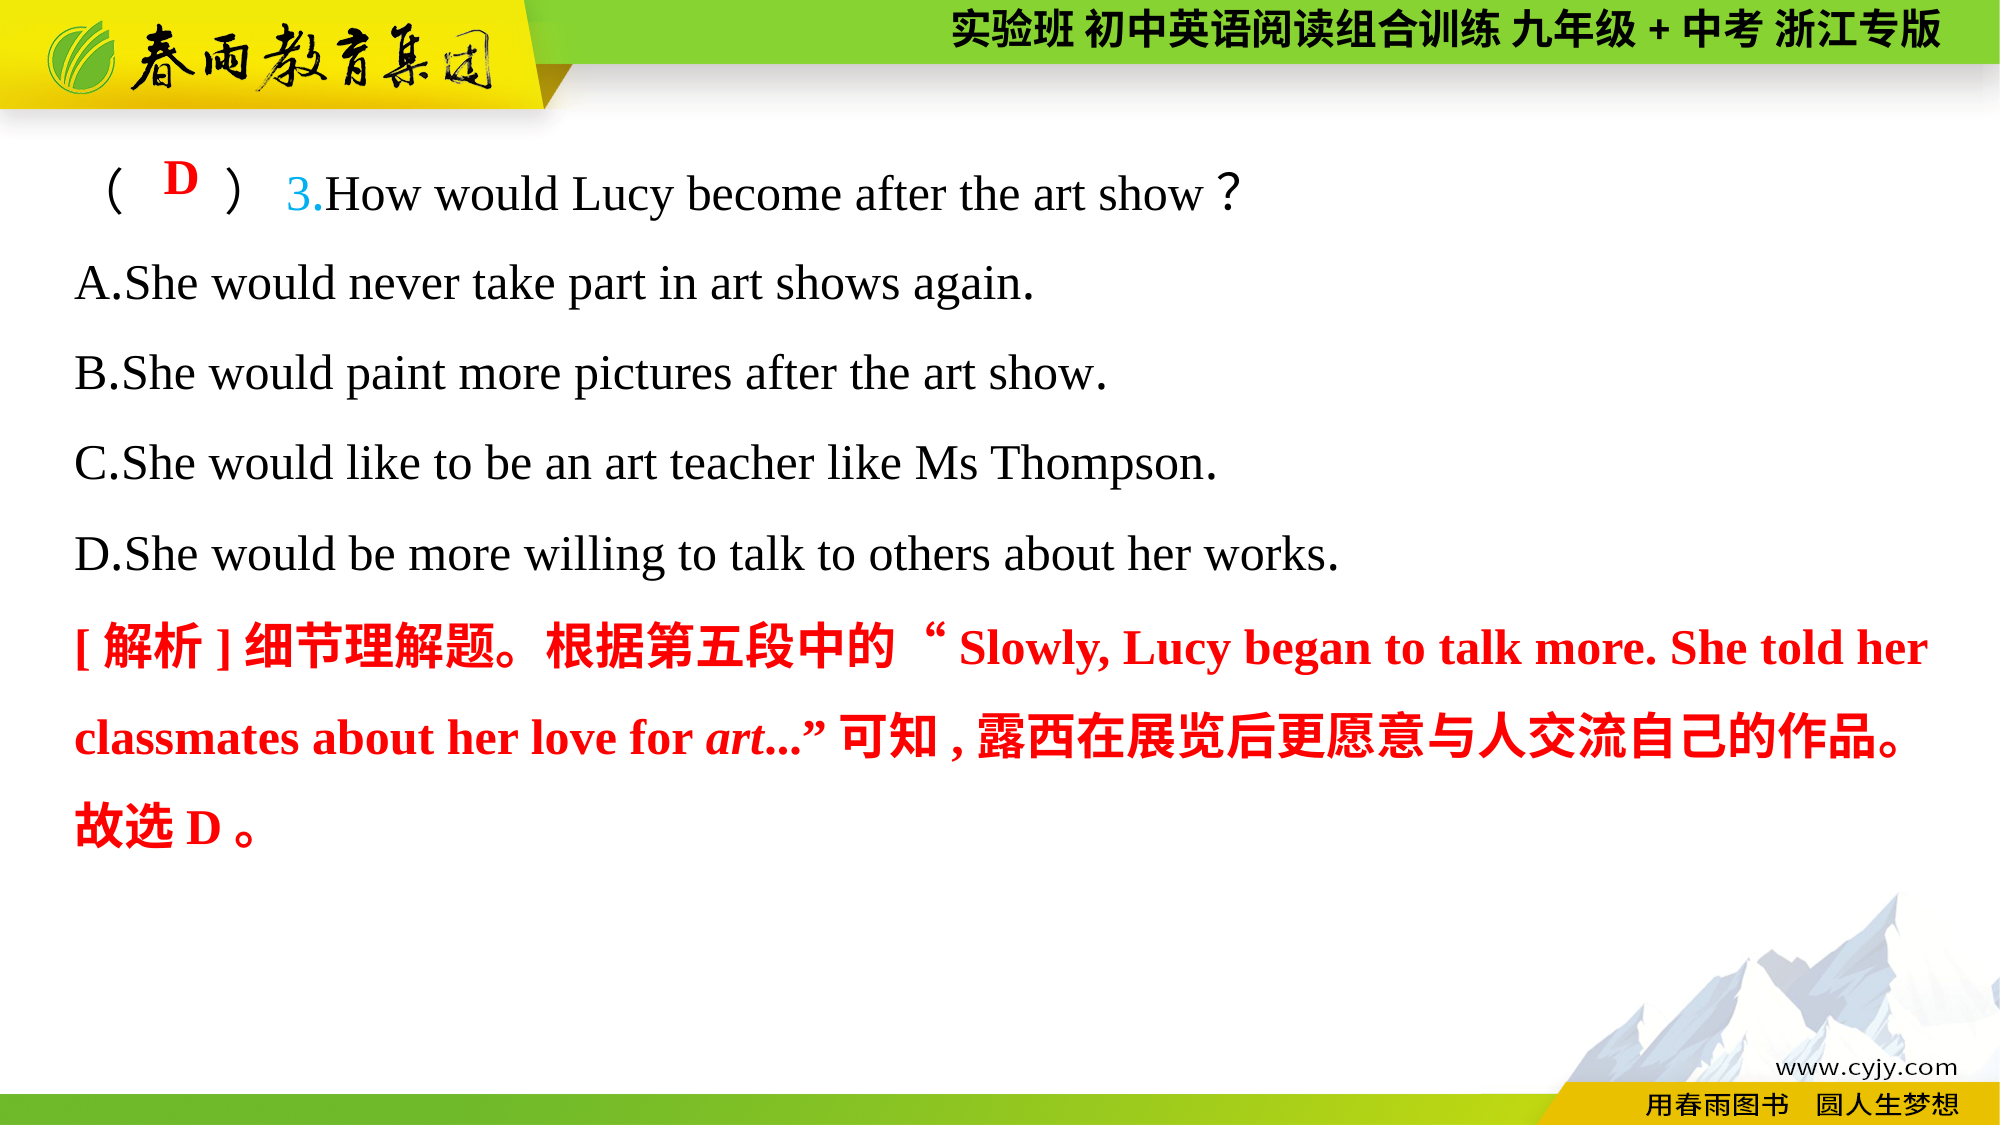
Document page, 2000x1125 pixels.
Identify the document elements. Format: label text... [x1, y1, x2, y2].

picture [0, 0, 2000, 1125]
text_box D [148, 136, 215, 212]
list （ ）3.How would Lucy become after the art show？ A.She would never take part in art shows again. B.She would paint more pictures after the art show. C.She would like to be an art teacher like Ms Thompson. D.She would be more willing to talk to others about her works. [59, 122, 1944, 576]
text_box [解析]细节理解题。根据第五段中的“Slowly, Lucy began to talk more. She told her classmates about her love for art...”可知,露西在展览后更愿意与人交流自己的作品。故选D。 [59, 576, 1944, 862]
